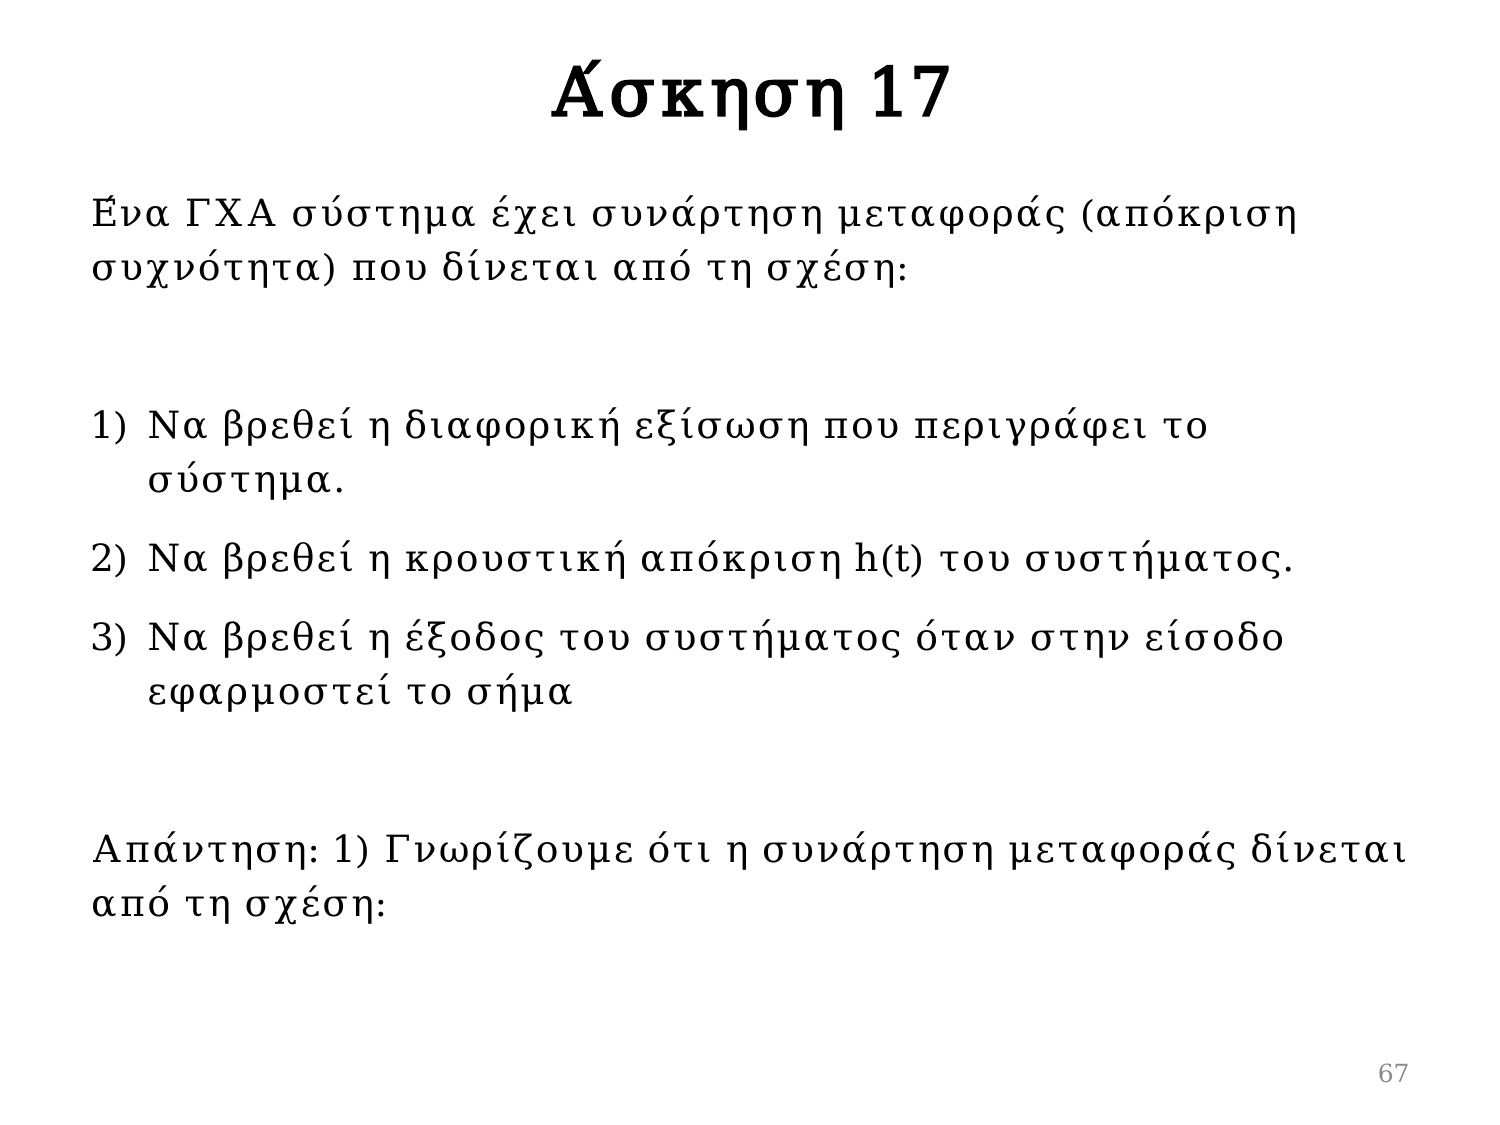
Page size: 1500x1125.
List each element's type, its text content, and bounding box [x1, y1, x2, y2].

title Άσκηση 17 [75, 19, 1425, 159]
slide_number 67 [1222, 1042, 1425, 1103]
